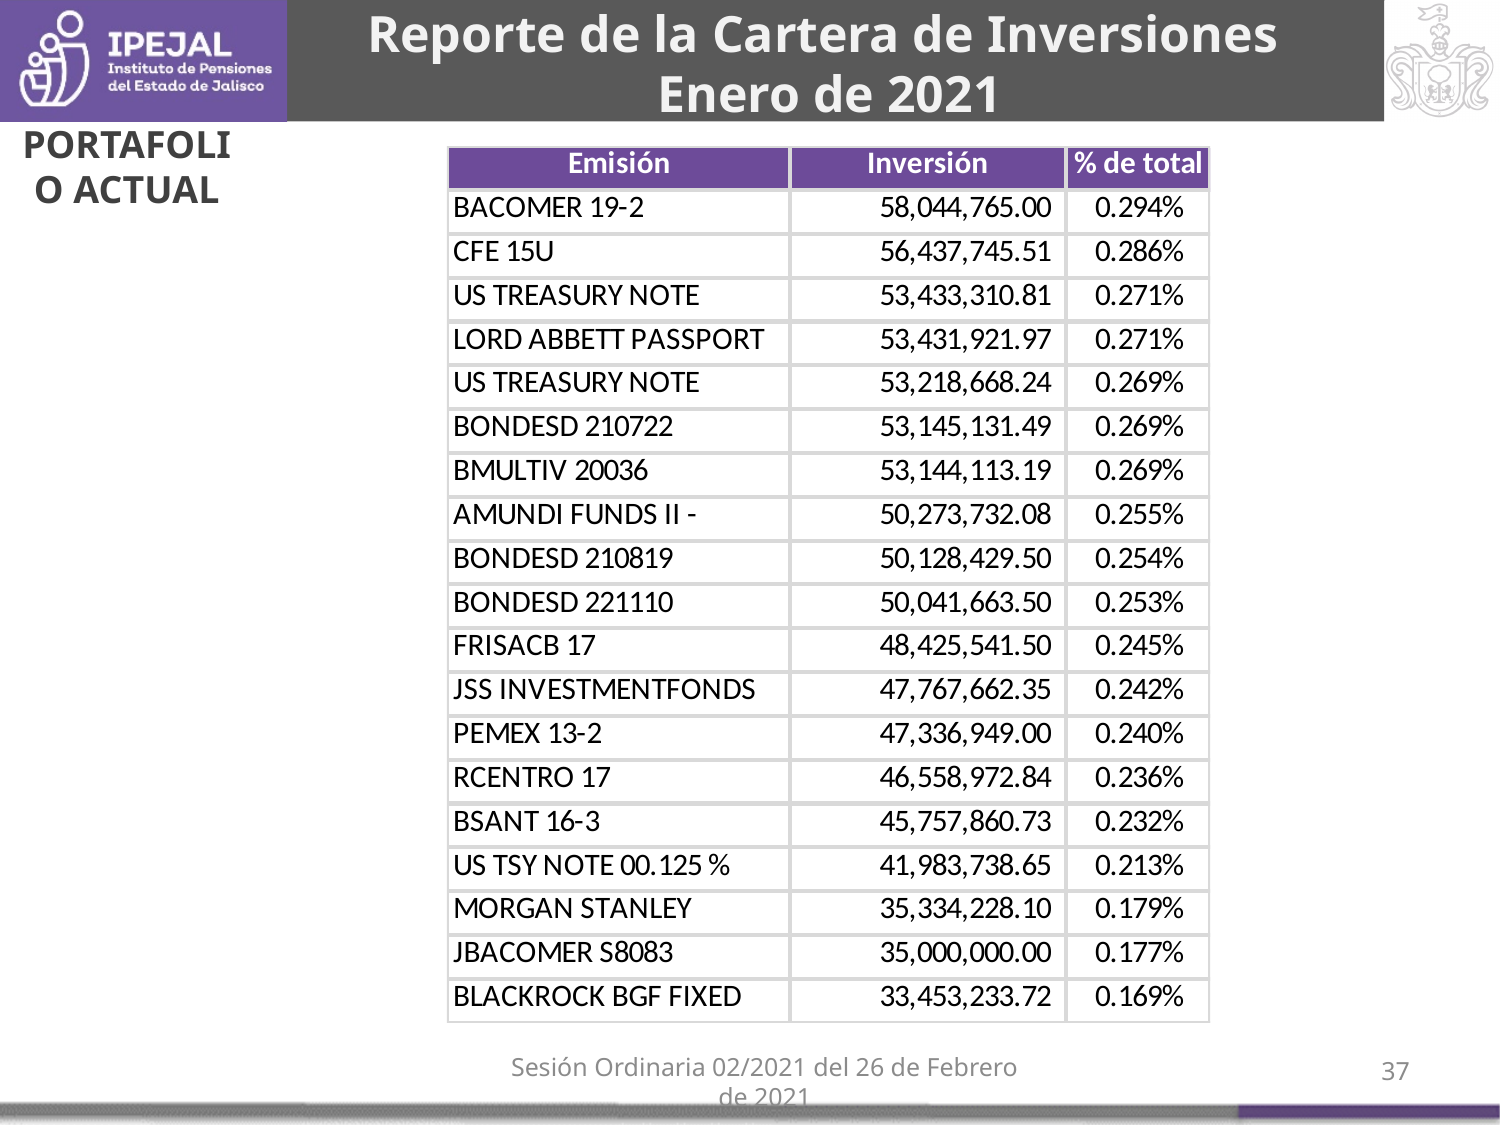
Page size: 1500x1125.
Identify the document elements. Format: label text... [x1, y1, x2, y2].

text_box Reporte de la Cartera de Inversiones Enero de 2021 [275, 0, 1384, 129]
picture [446, 146, 1213, 1025]
picture [0, 0, 275, 122]
text_box Sesión Ordinaria 02/2021 del 26 de Febrero de 2021 [483, 1051, 1046, 1112]
picture [0, 1096, 1500, 1125]
text_box PORTAFOLIO ACTUAL [0, 113, 254, 219]
slide_number 36 [1074, 1042, 1425, 1103]
